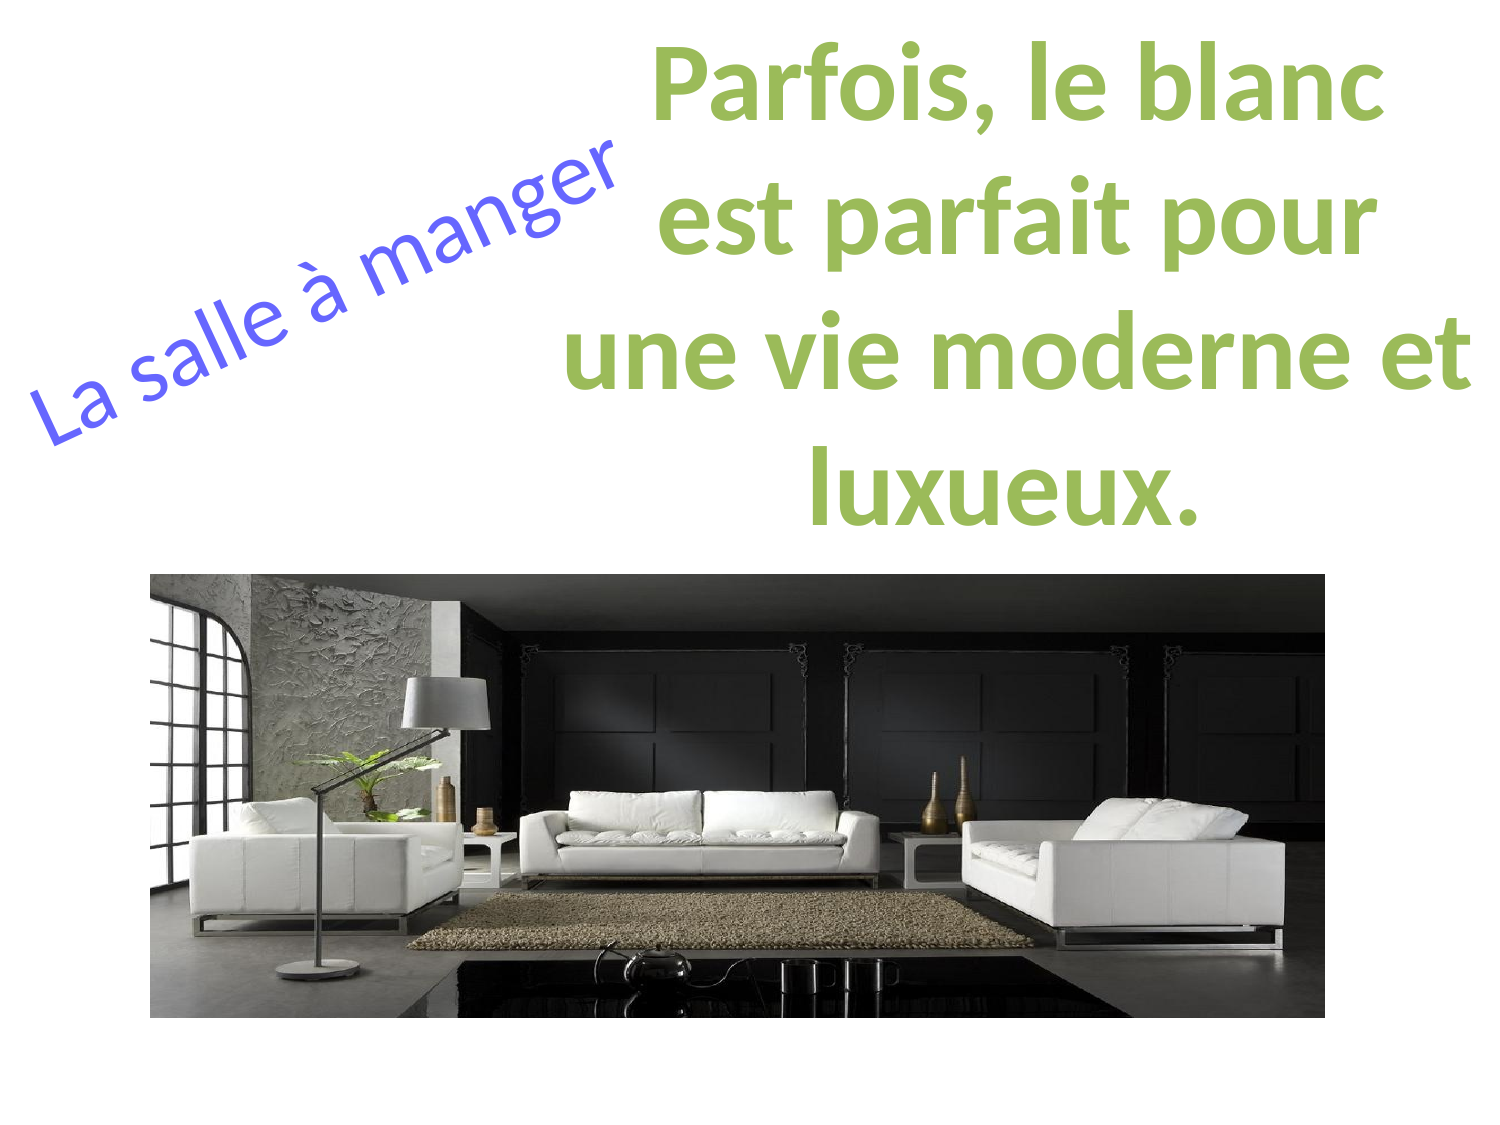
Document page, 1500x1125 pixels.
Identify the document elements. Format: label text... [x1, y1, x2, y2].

title La salle à manger [0, 80, 535, 536]
text_box Parfois, le blanc est parfait pour une vie moderne et luxueux. [535, 0, 1500, 555]
picture [149, 574, 1326, 1018]
